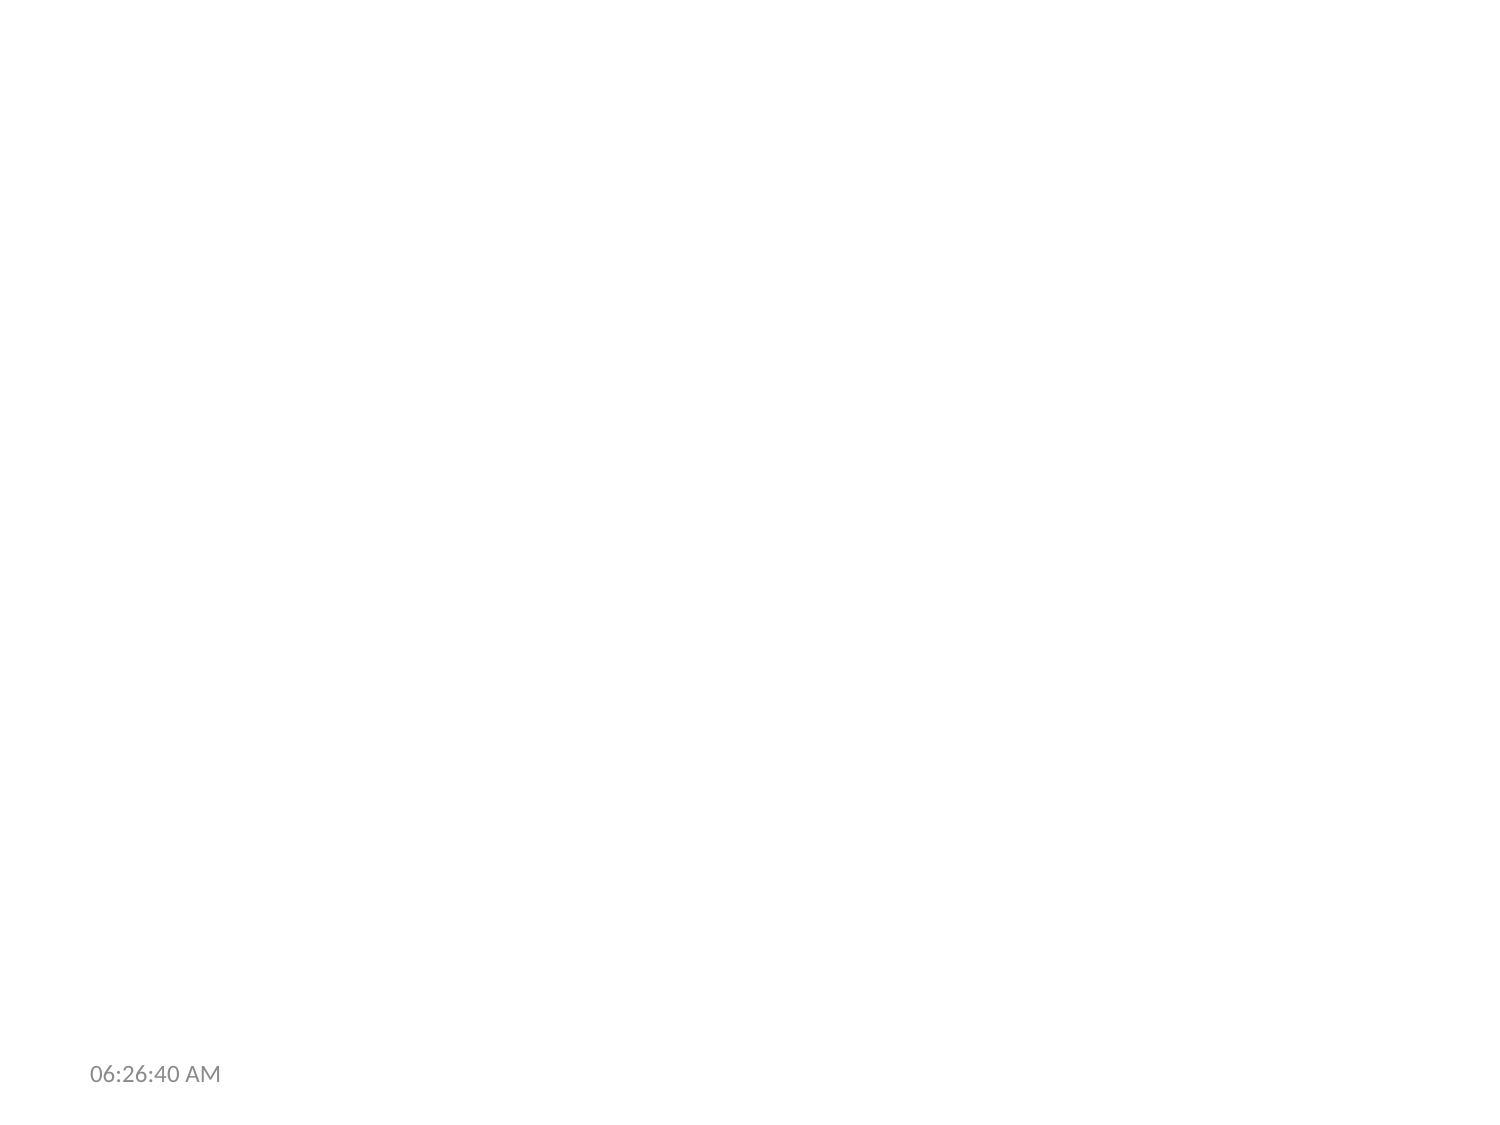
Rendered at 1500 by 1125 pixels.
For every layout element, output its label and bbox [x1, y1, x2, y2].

slide_number [75, 1042, 425, 1103]
